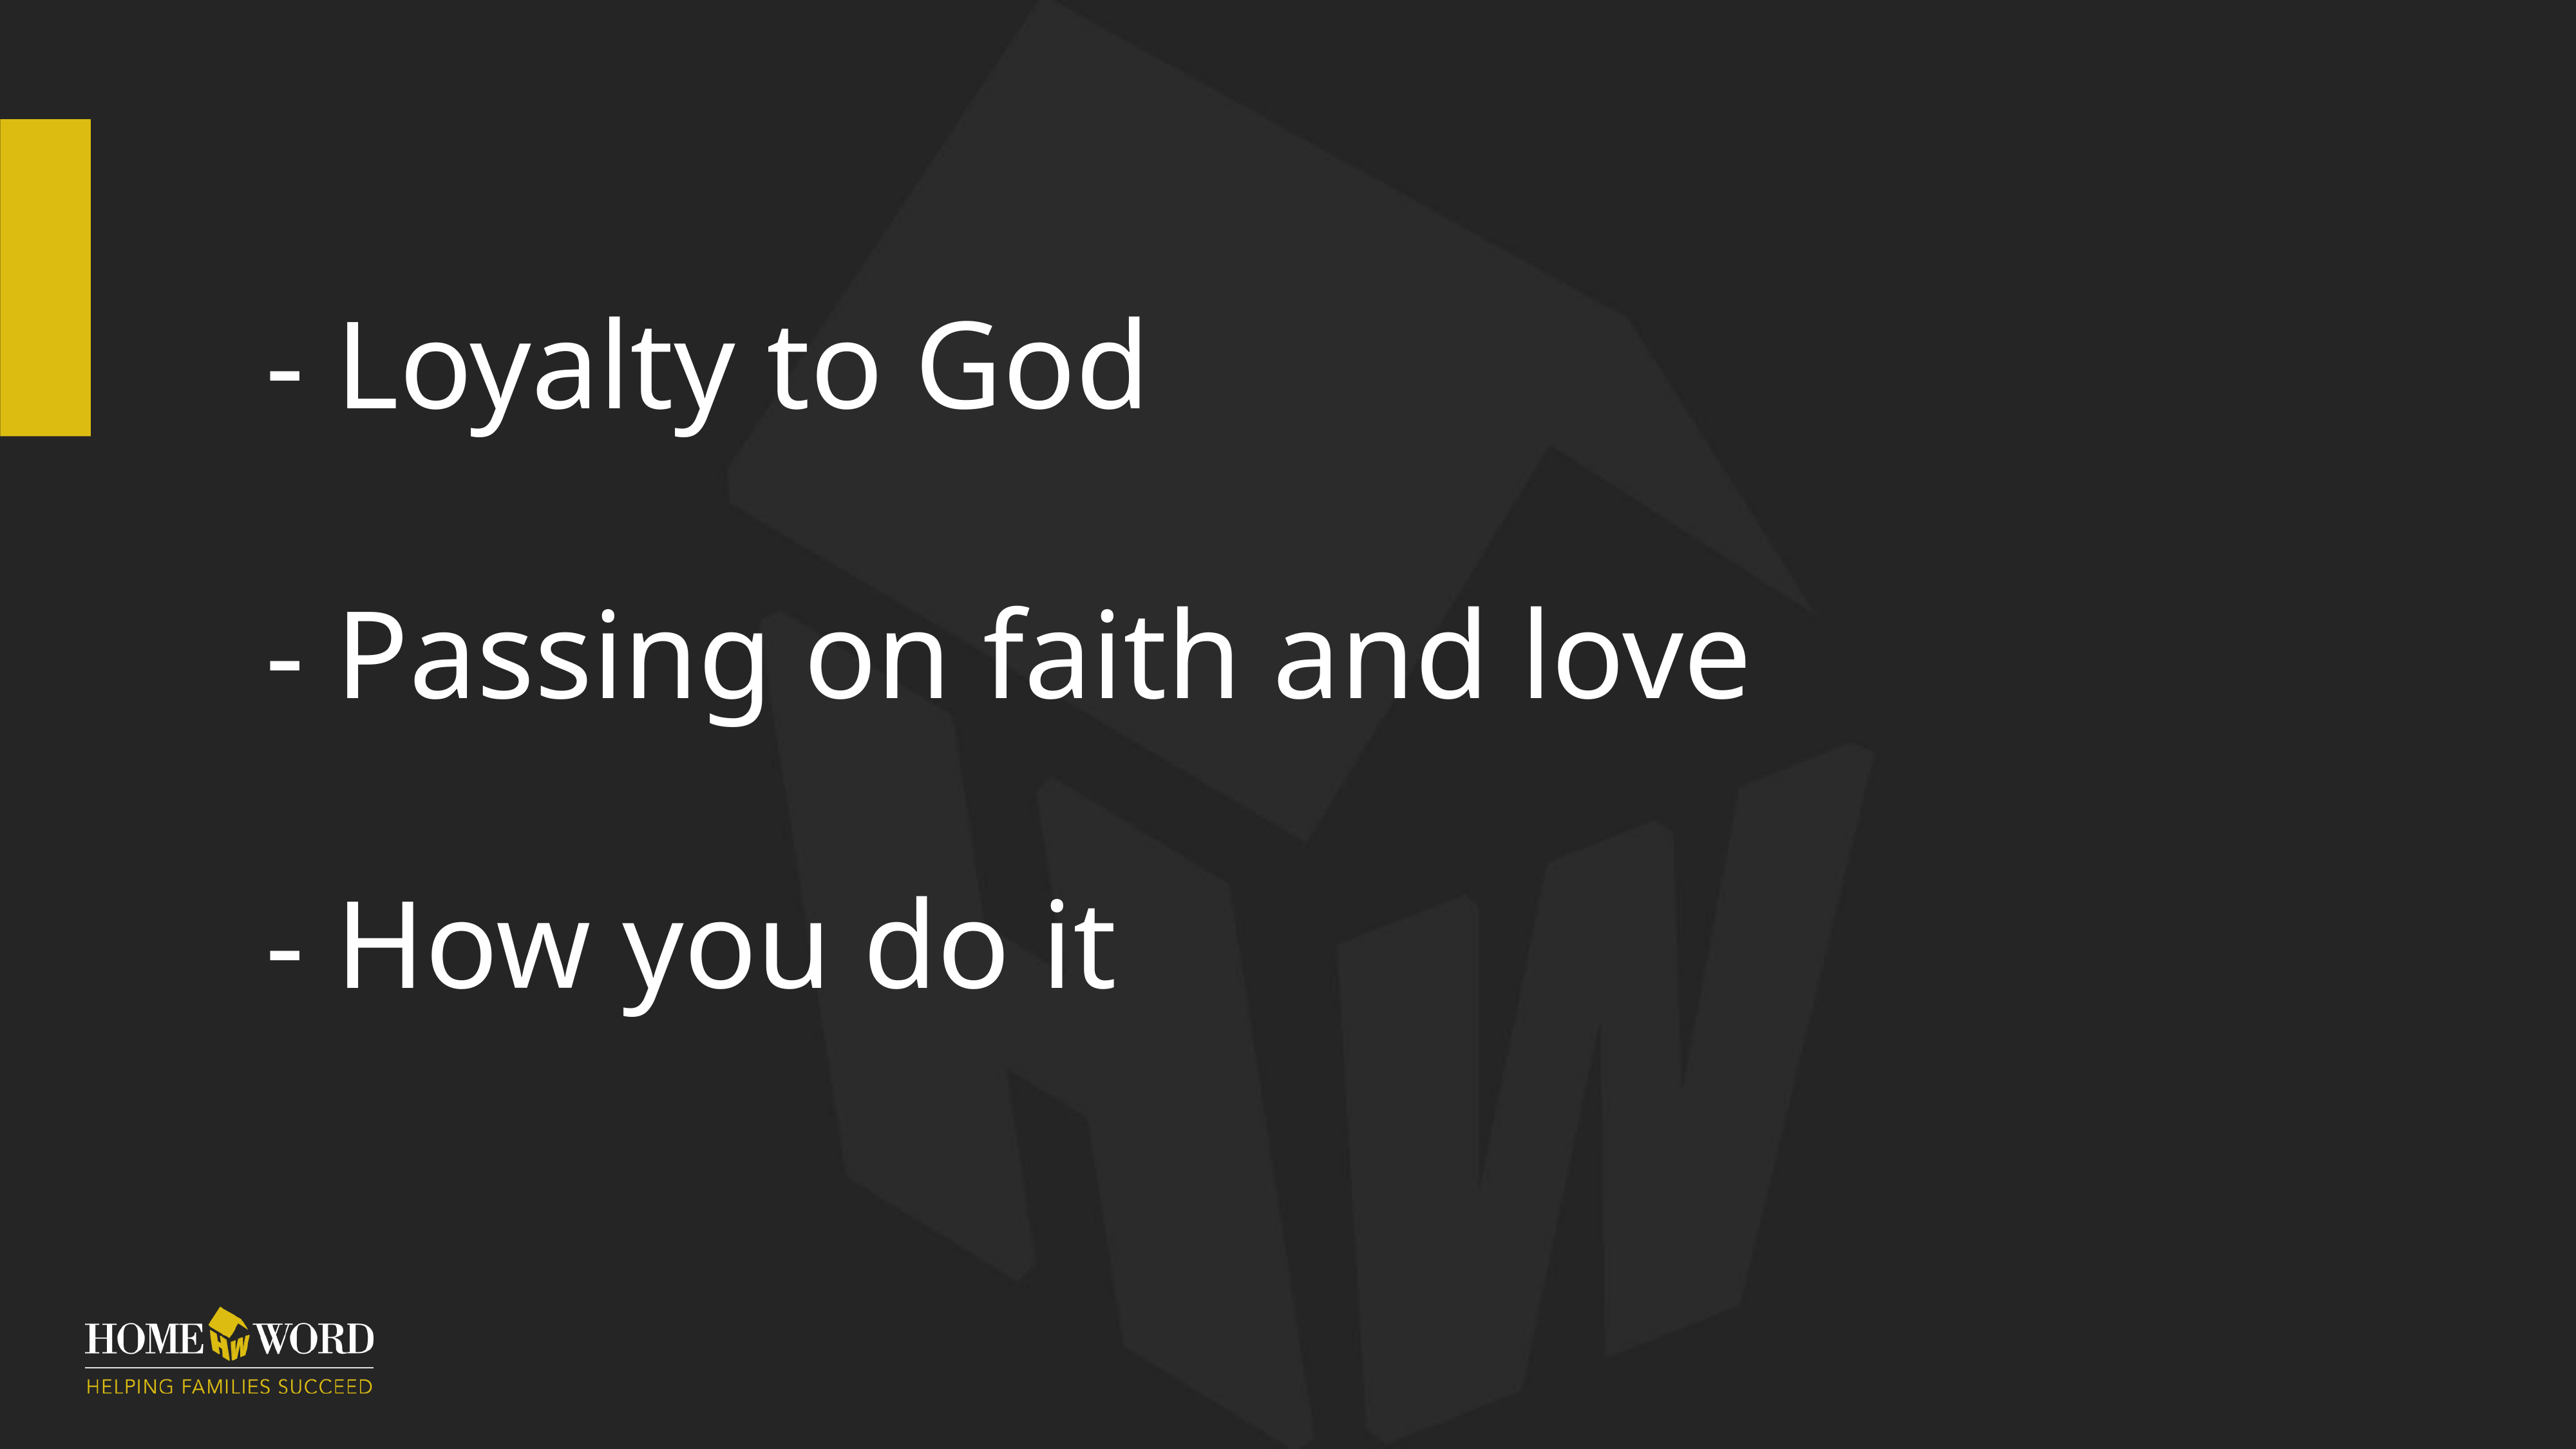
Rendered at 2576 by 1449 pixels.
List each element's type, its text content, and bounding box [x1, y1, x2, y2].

title - Loyalty to God - Passing on faith and love - How you do it [260, 282, 2384, 1167]
picture [0, 0, 2576, 1449]
